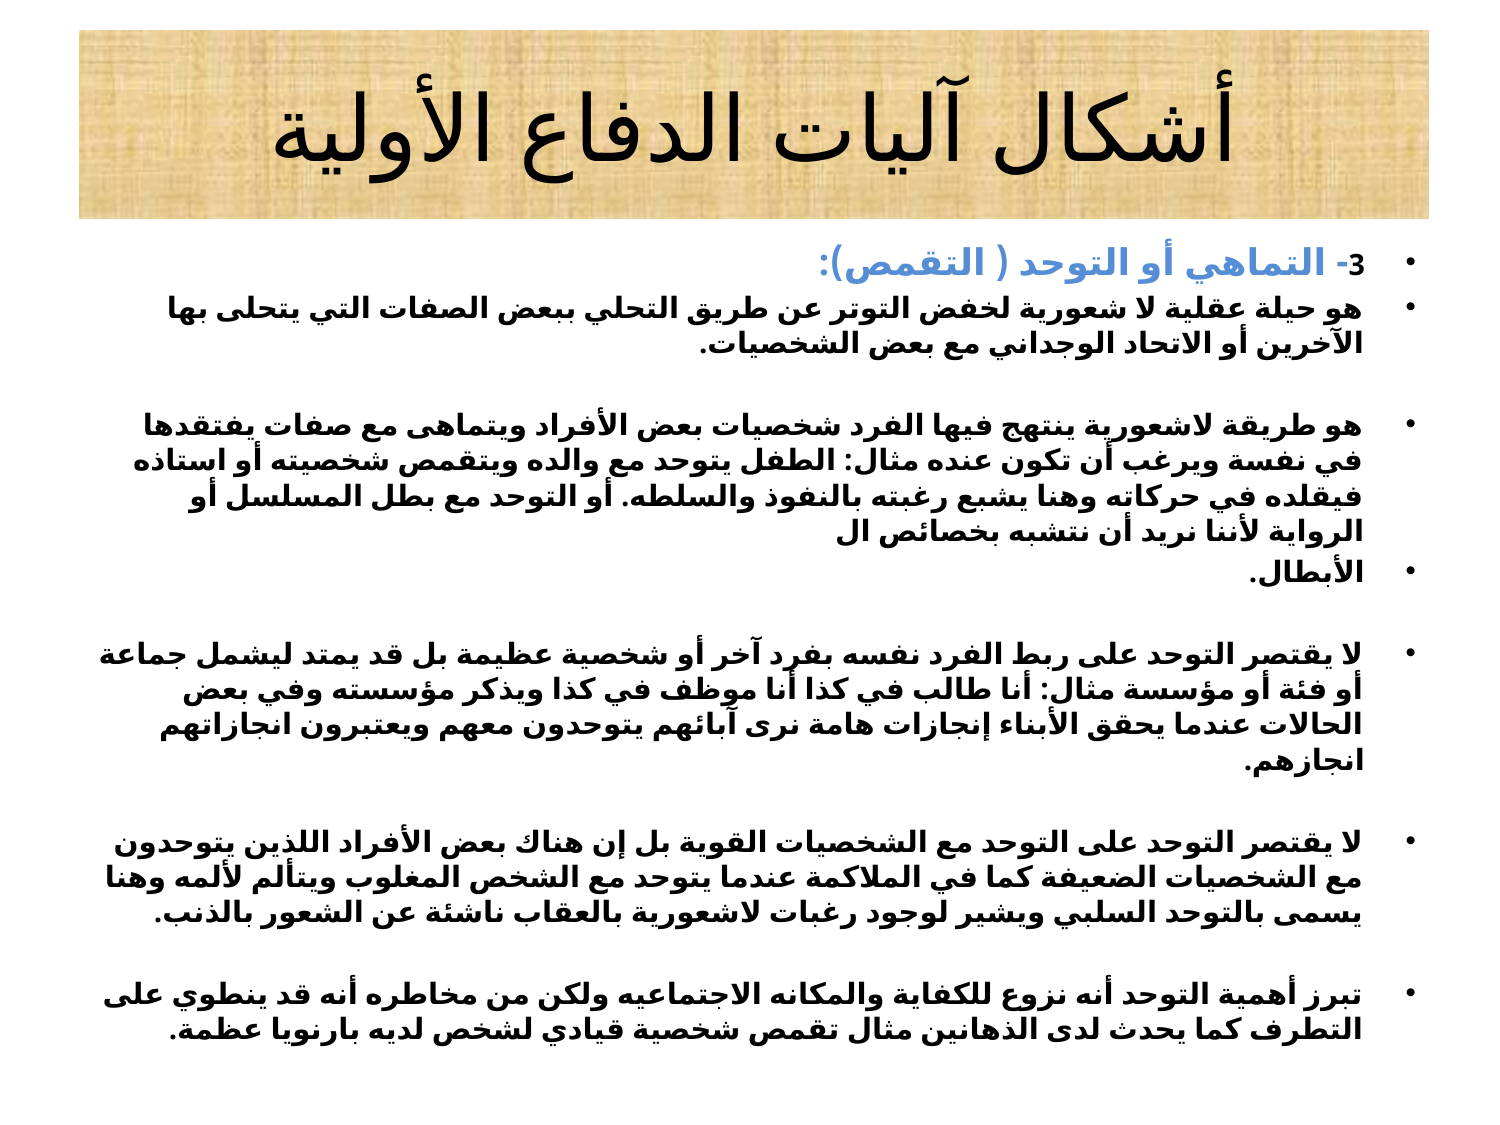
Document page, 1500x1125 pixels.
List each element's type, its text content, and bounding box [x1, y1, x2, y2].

title أشكال آليات الدفاع الأولية [79, 30, 1429, 219]
list 3- التماهي أو التوحد ( التقمص): هو حيلة عقلية لا شعورية لخفض التوتر عن طريق التحلي ببعض الصفات التي يتحلى بها الآخرين أو الاتحاد الوجداني مع بعض الشخصيات. هو طريقة لاشعورية ينتهج فيها الفرد شخصيات بعض الأفراد ويتماهى مع صفات يفتقدها في نفسة ويرغب أن تكون عنده مثال: الطفل يتوحد مع والده ويتقمص شخصيته أو استاذه فيقلده في حركاته وهنا يشبع رغبته بالنفوذ والسلطه. أو التوحد مع بطل المسلسل أو الرواية لأننا نريد أن نتشبه بخصائص ال الأبطال. لا يقتصر التوحد على ربط الفرد نفسه بفرد آخر أو شخصية عظيمة بل قد يمتد ليشمل جماعة أو فئة أو مؤسسة مثال: أنا طالب في كذا أنا موظف في كذا ويذكر مؤسسته وفي بعض الحالات عندما يحقق الأبناء إنجازات هامة نرى آبائهم يتوحدون معهم ويعتبرون انجازاتهم انجازهم. لا يقتصر التوحد على التوحد مع الشخصيات القوية بل إن هناك بعض الأفراد اللذين يتوحدون مع الشخصيات الضعيفة كما في الملاكمة عندما يتوحد مع الشخص المغلوب ويتألم لألمه وهنا يسمى بالتوحد السلبي ويشير لوجود رغبات لاشعورية بالعقاب ناشئة عن الشعور بالذنب. تبرز أهمية التوحد أنه نزوع للكفاية والمكانه الاجتماعيه ولكن من مخاطره أنه قد ينطوي على التطرف كما يحدث لدى الذهانين مثال تقمص شخصية قيادي لشخص لديه بارنويا عظمة. [75, 231, 1425, 1125]
